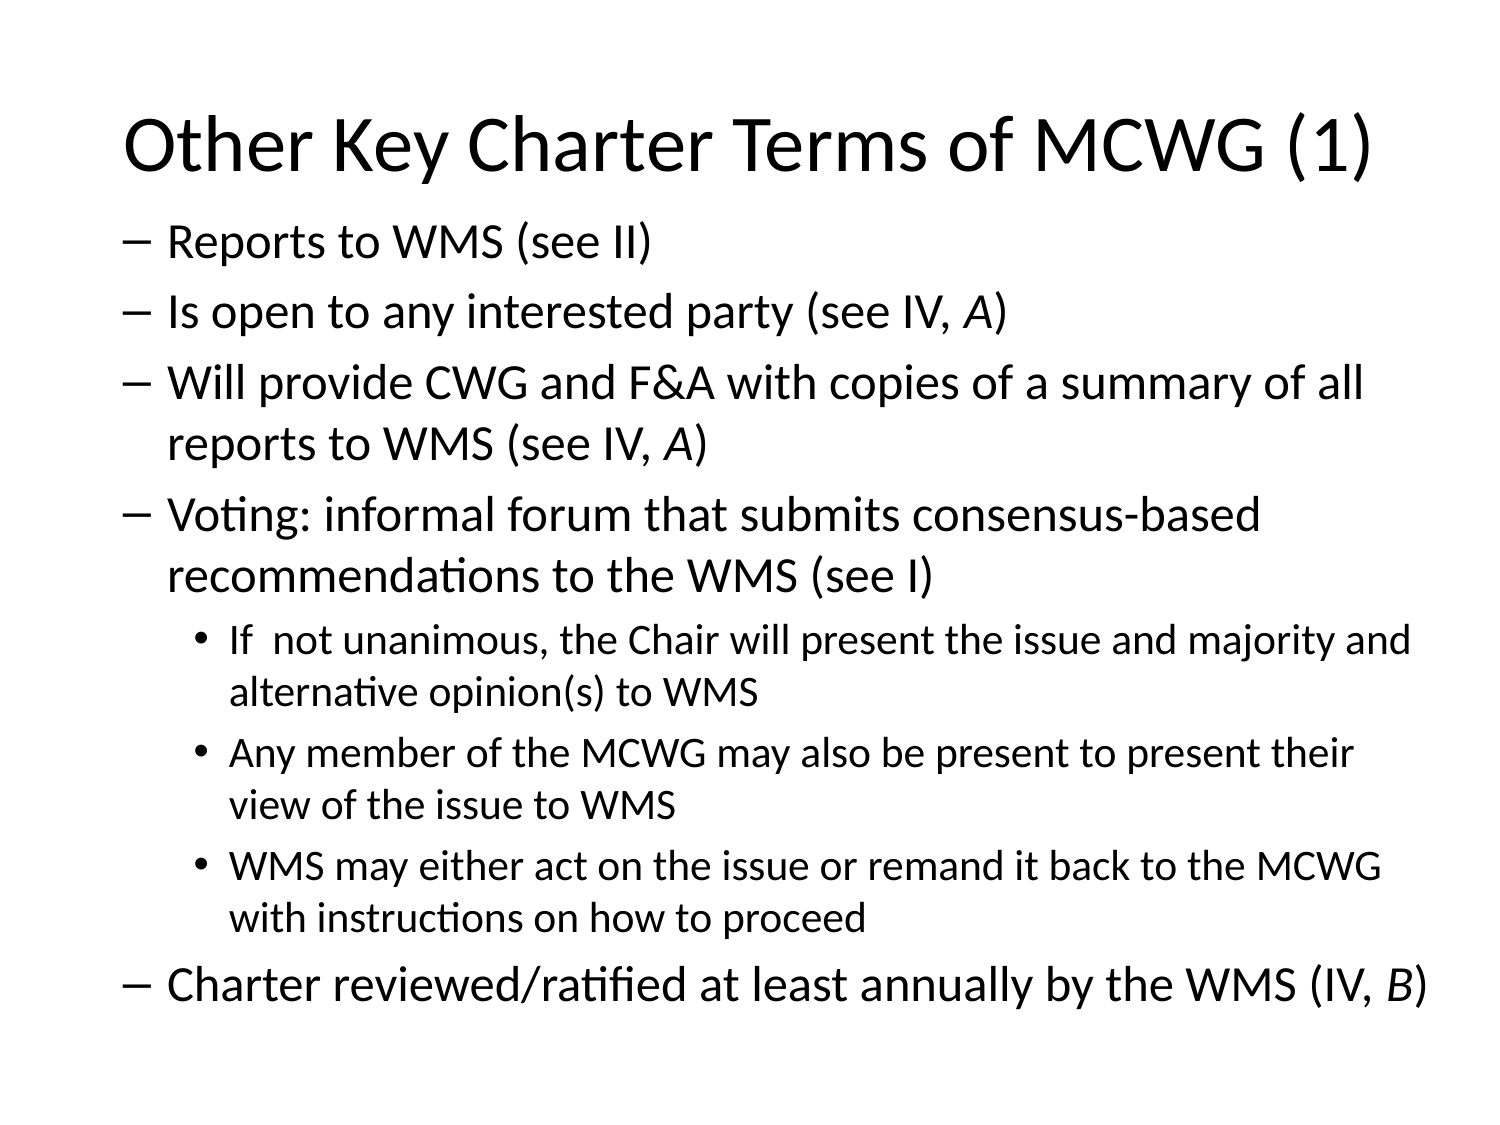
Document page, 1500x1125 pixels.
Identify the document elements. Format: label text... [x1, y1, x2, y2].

title Other Key Charter Terms of MCWG (1) [74, 44, 1426, 199]
list Reports to WMS (see II) Is open to any interested party (see IV, A) Will provide CWG and F&A with copies of a summary of all reports to WMS (see IV, A) Voting: informal forum that submits consensus-based recommendations to the WMS (see I) If not unanimous, the Chair will present the issue and majority and alternative opinion(s) to WMS Any member of the MCWG may also be present to present their view of the issue to WMS WMS may either act on the issue or remand it back to the MCWG with instructions on how to proceed Charter reviewed/ratified at least annually by the WMS (IV, B) [37, 199, 1451, 1051]
